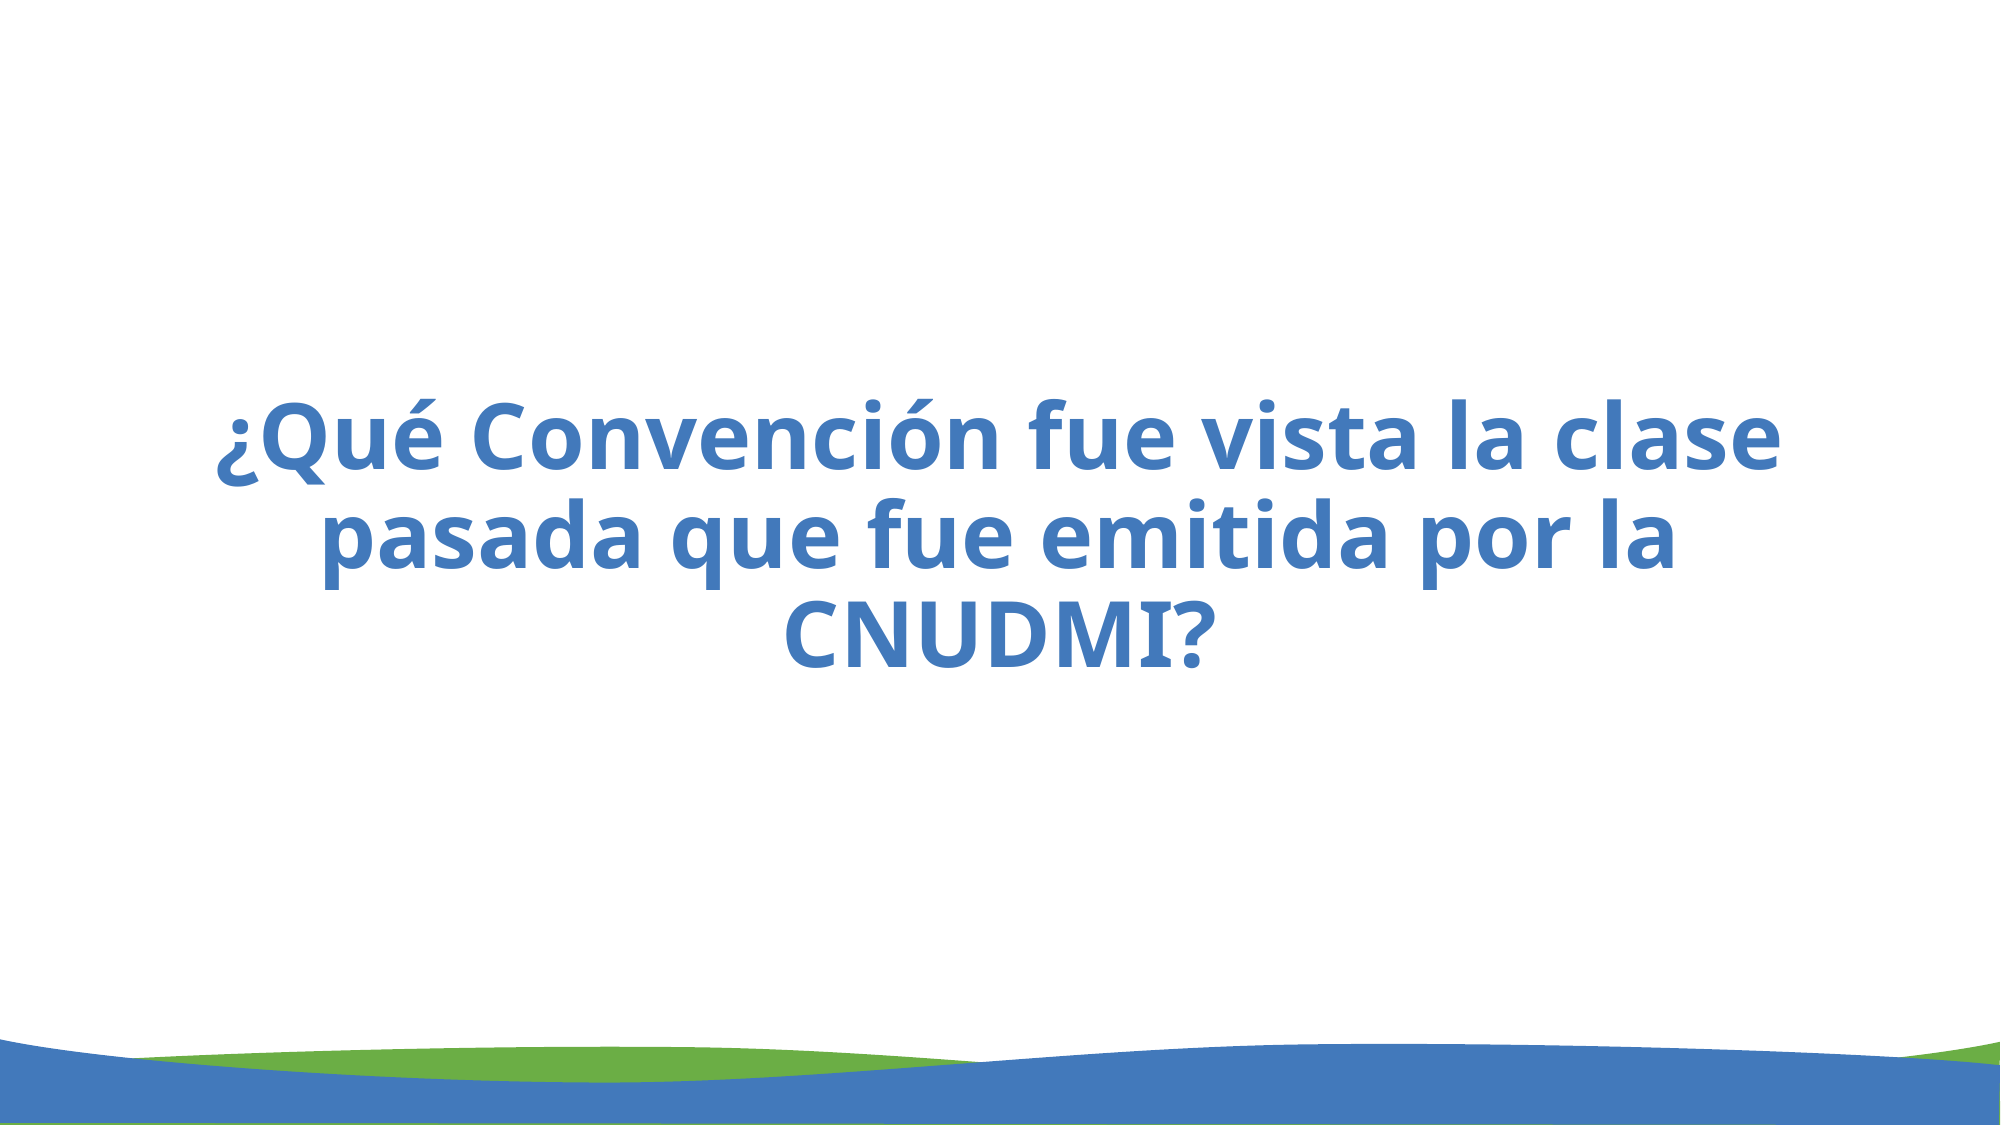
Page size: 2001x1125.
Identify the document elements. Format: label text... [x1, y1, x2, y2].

title ¿Qué Convención fue vista la clase pasada que fue emitida por la CNUDMI? [137, 430, 1863, 648]
